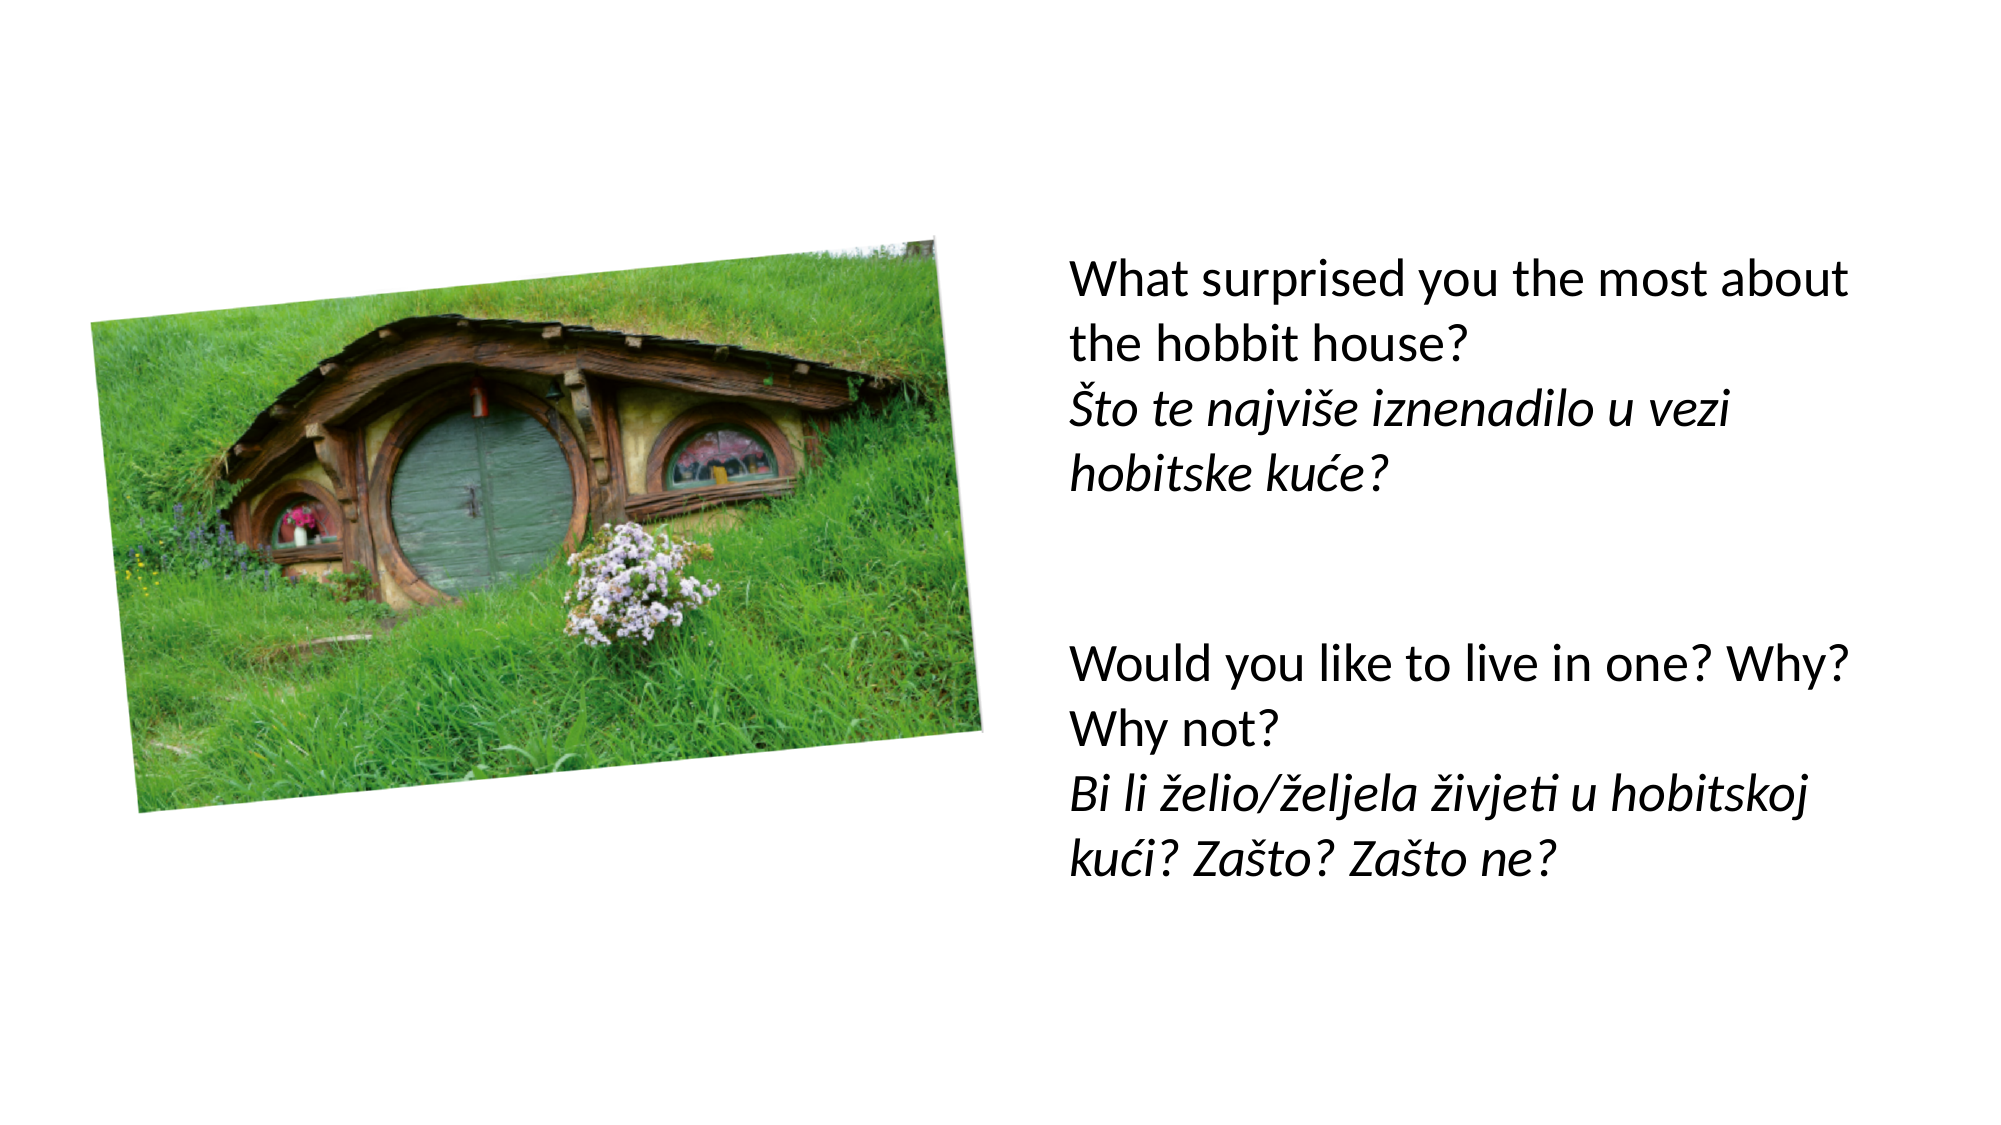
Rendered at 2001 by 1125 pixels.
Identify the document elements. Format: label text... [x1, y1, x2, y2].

text_box Would you like to live in one? Why? Why not? Bi li želio/željela živjeti u hobitskoj kući? Zašto? Zašto ne? [1054, 620, 1892, 895]
picture [90, 236, 984, 815]
text_box What surprised you the most about the hobbit house? Što te najviše iznenadilo u vezi hobitske kuće? [1054, 234, 1892, 510]
